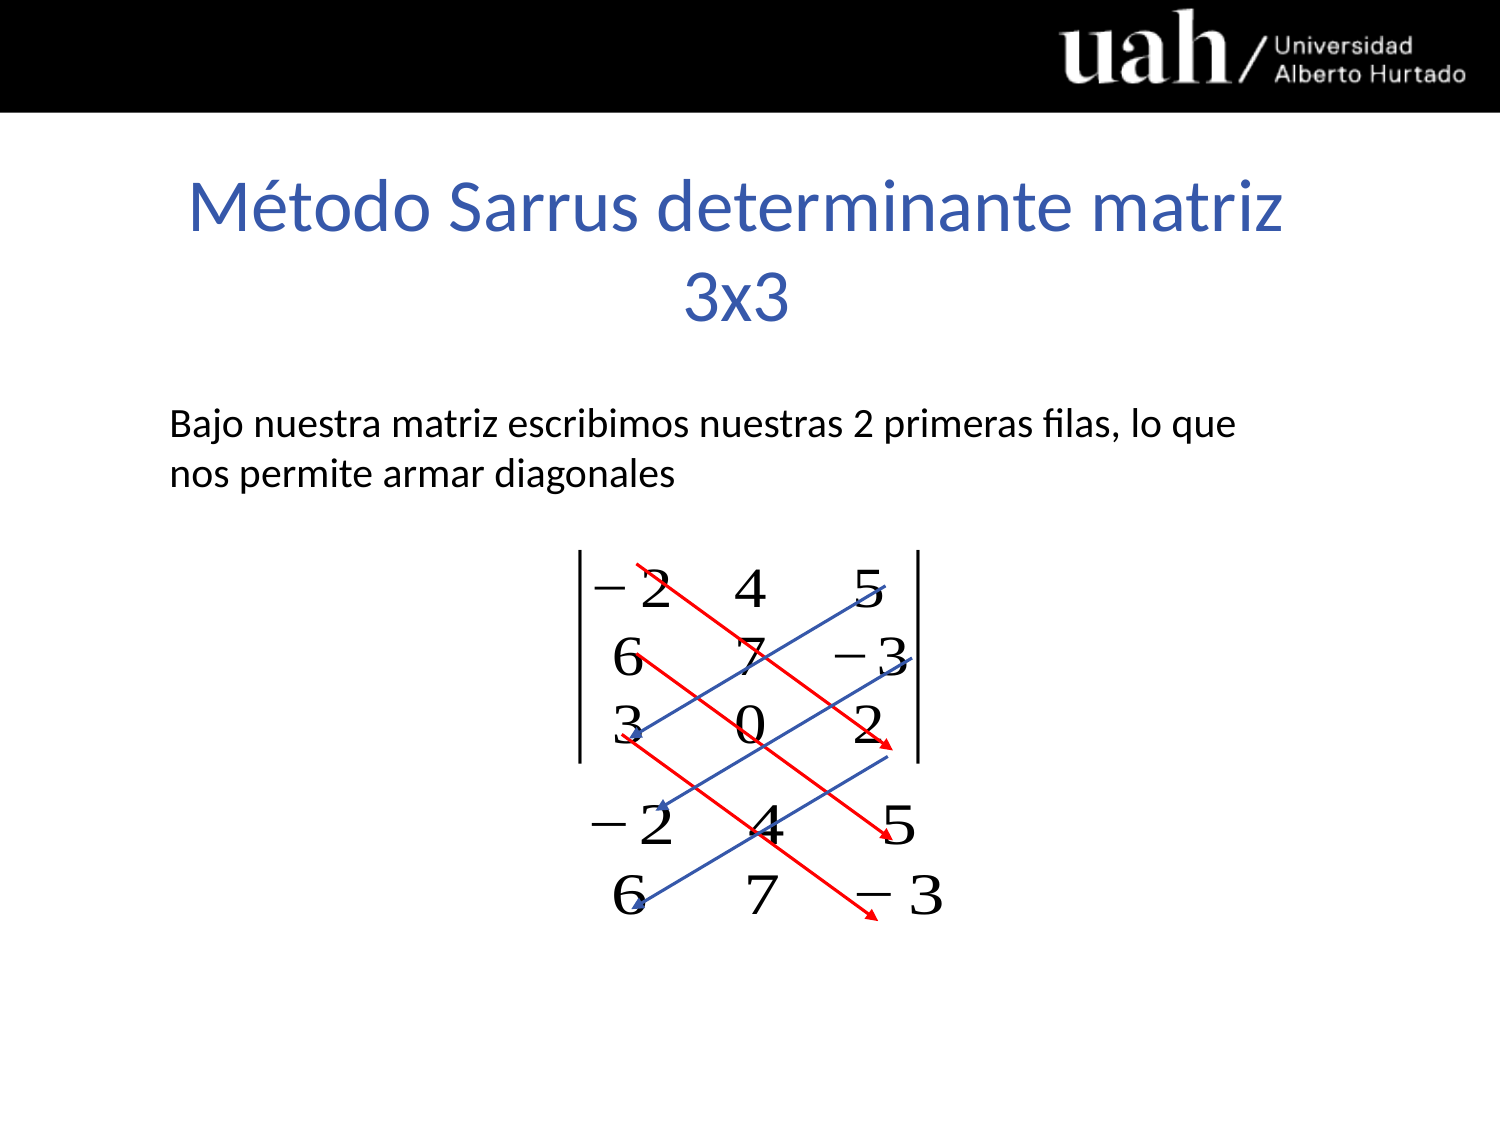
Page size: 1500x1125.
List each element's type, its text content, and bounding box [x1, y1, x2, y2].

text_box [629, 585, 886, 739]
picture [1057, 0, 1468, 94]
text_box [0, 0, 1500, 114]
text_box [636, 563, 893, 653]
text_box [631, 756, 888, 910]
text_box Bajo nuestra matriz escribimos nuestras 2 primeras filas, lo que nos permite armar diagonales [154, 388, 1319, 503]
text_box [655, 657, 913, 811]
text_box Método Sarrus determinante matriz 3x3 [112, 148, 1361, 344]
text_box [621, 734, 879, 922]
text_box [888, 811, 893, 841]
